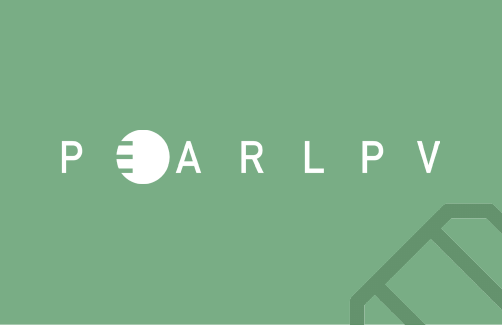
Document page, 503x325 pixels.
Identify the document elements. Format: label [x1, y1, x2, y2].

text_box [341, 47, 502, 325]
text_box [0, 0, 502, 325]
text_box [61, 130, 440, 184]
